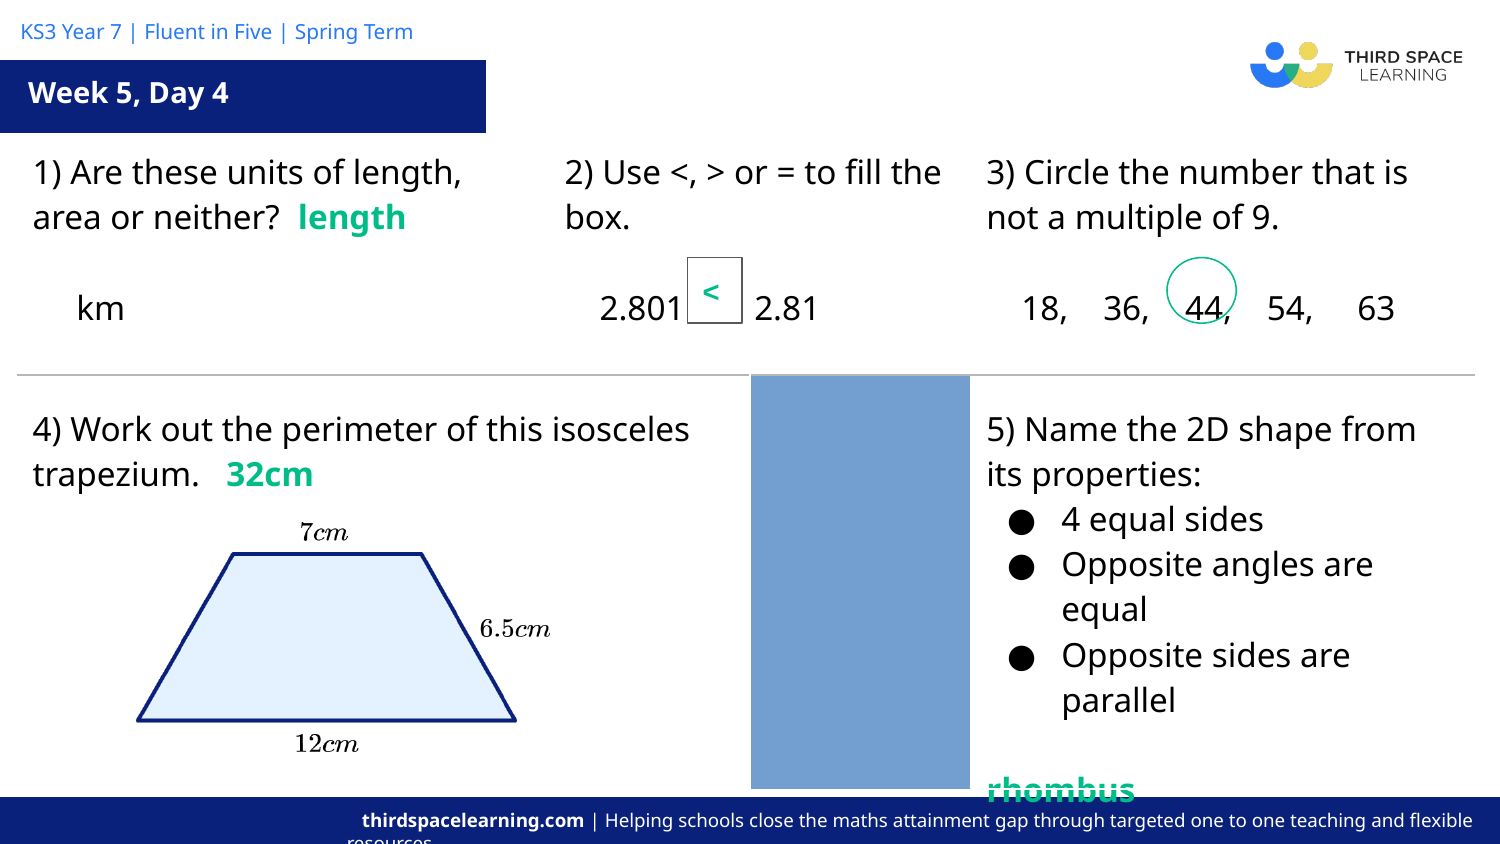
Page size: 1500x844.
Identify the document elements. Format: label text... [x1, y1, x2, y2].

table_header 3) Circle the number that is not a multiple of 9. 18, 36, 44, 54, 63 [972, 142, 1474, 374]
text_box < [687, 257, 743, 324]
picture [135, 521, 550, 753]
text_box [1166, 257, 1237, 324]
table_cell 4) Work out the perimeter of this isosceles trapezium. 32cm [19, 376, 749, 788]
picture [1250, 33, 1465, 99]
text_box Week 5, Day 4 [13, 59, 383, 125]
table_cell 5) Name the 2D shape from its properties: 4 equal sides Opposite angles are equal Opposite sides are parallel rhombus [972, 376, 1474, 788]
table_header 1) Are these units of length, area or neither? length km [19, 142, 549, 374]
table_header 2) Use <, > or = to fill the box. 2.801 2.81 [550, 142, 970, 374]
